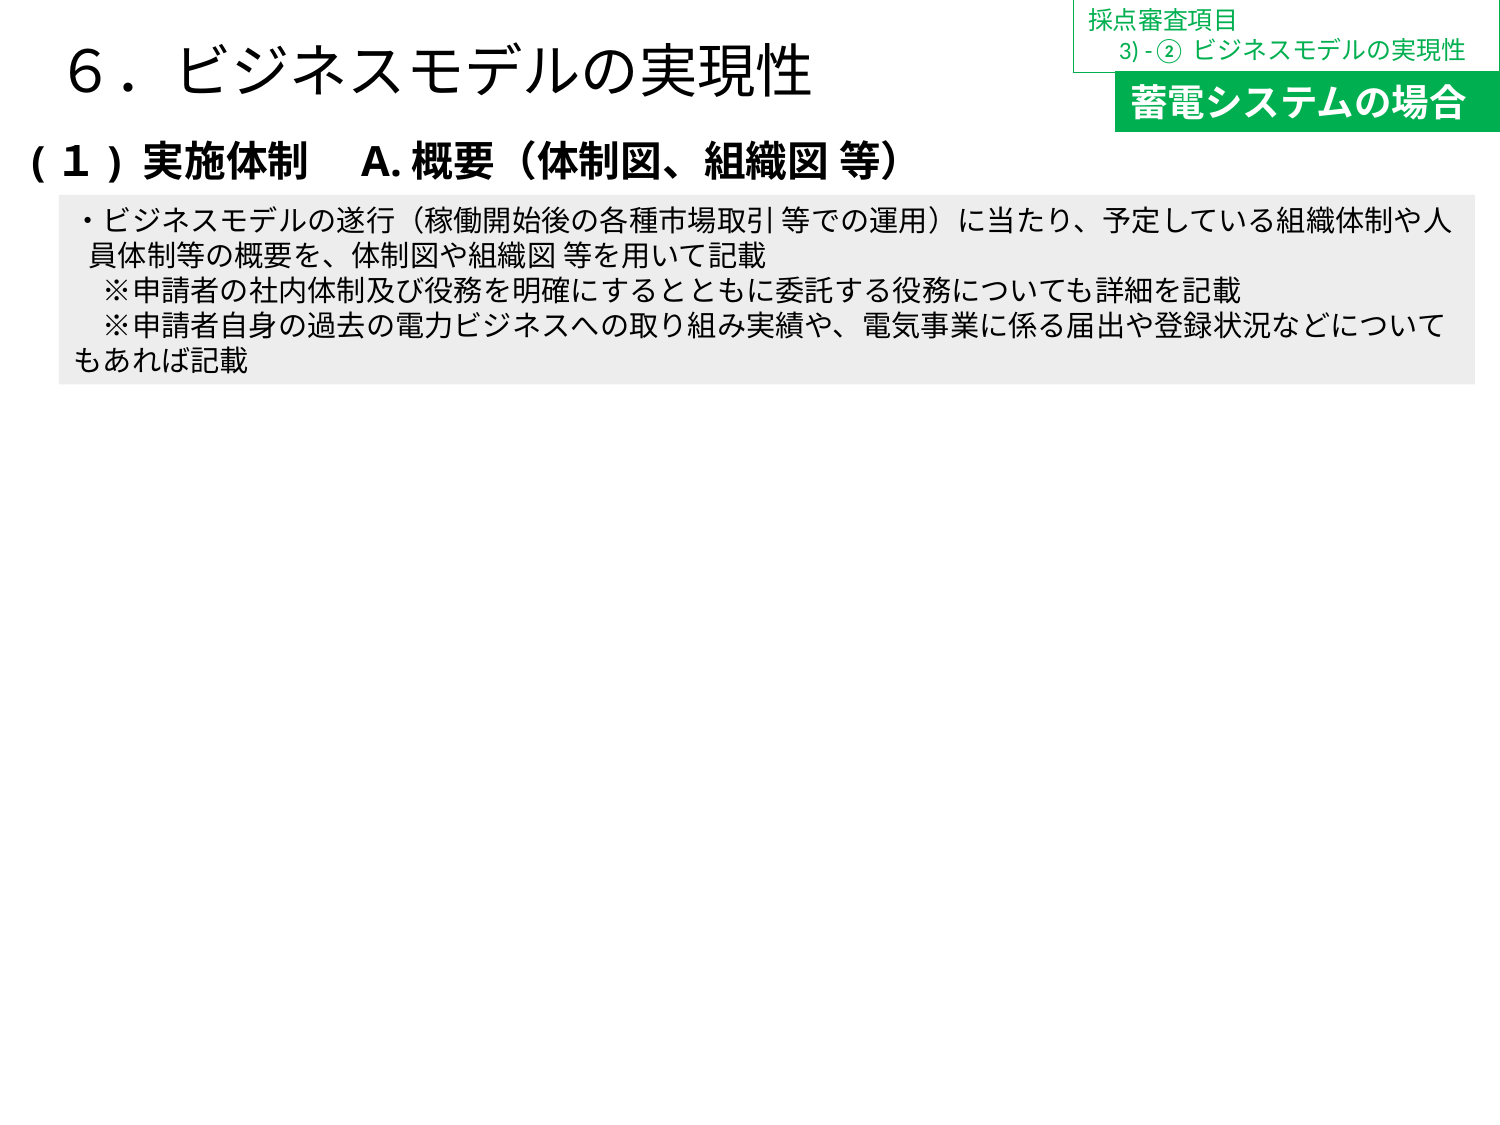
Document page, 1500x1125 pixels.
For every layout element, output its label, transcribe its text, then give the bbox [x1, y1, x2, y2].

text_box 採点審査項目 3) -②ビジネスモデルの実現性 [1073, 0, 1500, 73]
text_box 蓄電システムの場合 [1115, 71, 1500, 132]
text_box (１) 実施体制 A.概要（体制図、組織図 等） [16, 127, 938, 193]
text_box ・ビジネスモデルの遂行（稼働開始後の各種市場取引 等での運用）に当たり、予定している組織体制や人員体制等の概要を、体制図や組織図 等を用いて記載 ※申請者の社内体制及び役務を明確にするとともに委託する役務についても詳細を記載 ※申請者自身の過去の電力ビジネスへの取り組み実績や、電気事業に係る届出や登録状況などについてもあれば記載 [58, 194, 1475, 385]
text_box ６．ビジネスモデルの実現性 [41, 34, 1458, 158]
